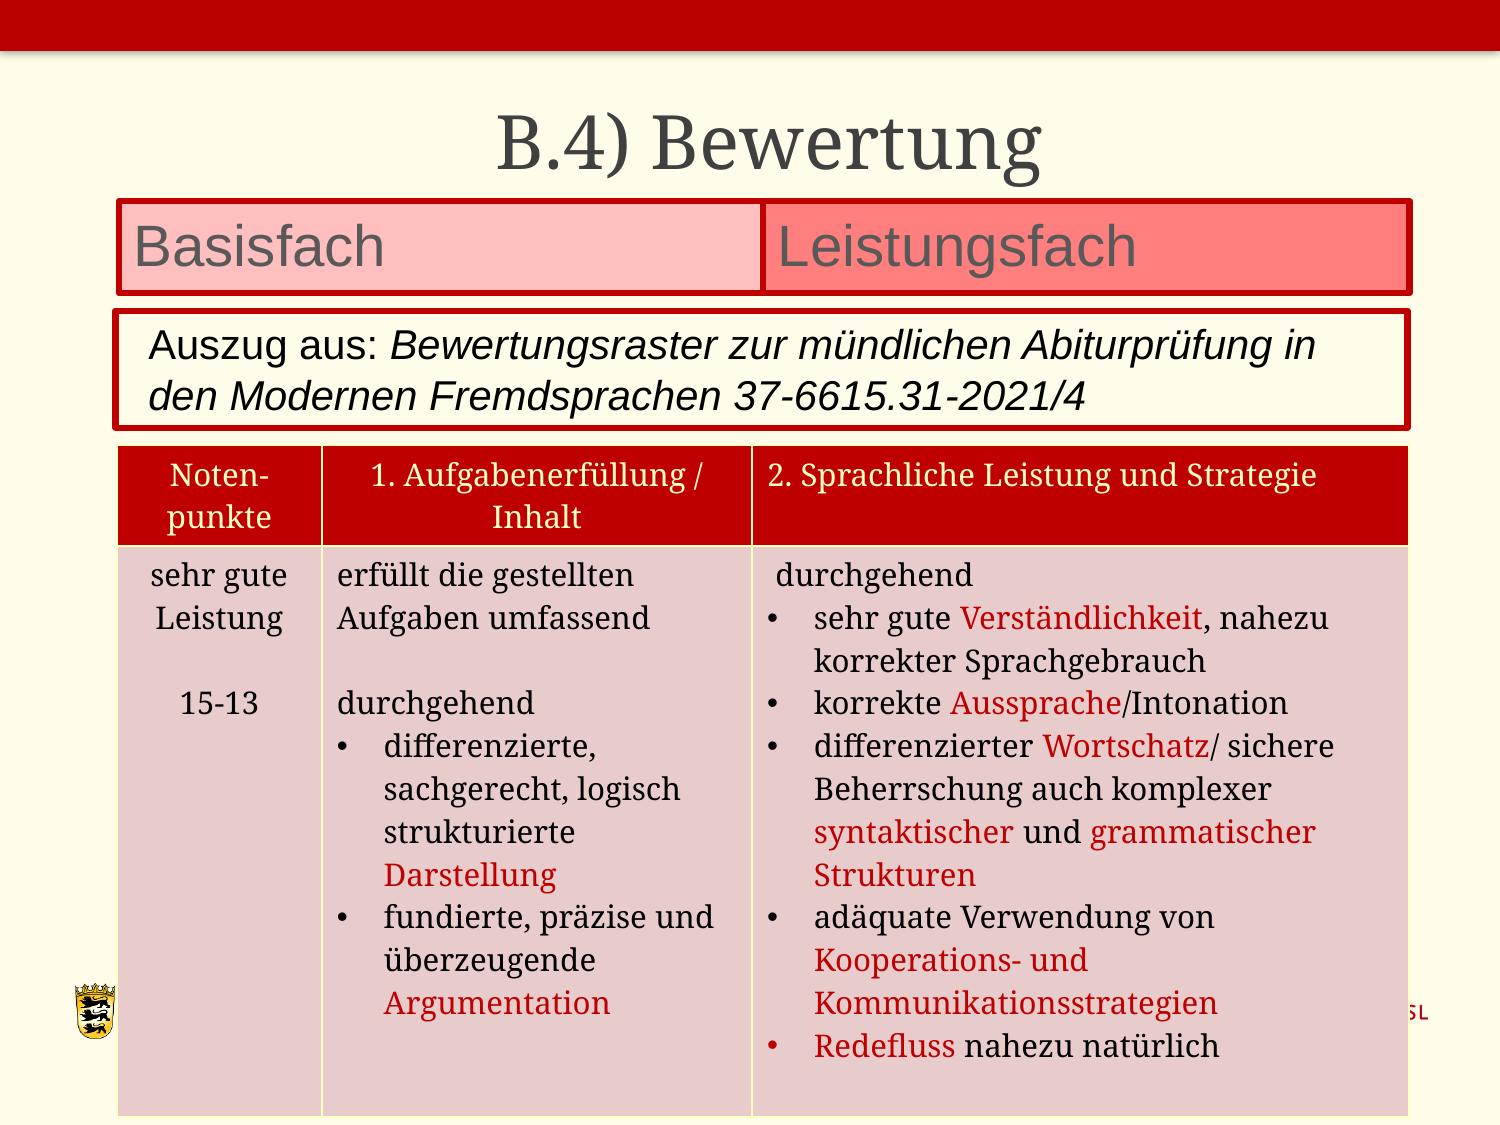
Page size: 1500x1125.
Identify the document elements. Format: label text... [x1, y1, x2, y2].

text_box Basisfach [118, 213, 762, 294]
table_header 2. Sprachliche Leistung und Strategie [753, 446, 1408, 545]
text_box Auszug aus: Bewertungsraster zur mündlichen Abiturprüfung in den Modernen Fremdsprachen 37-6615.31-2021/4 [115, 310, 1408, 428]
text_box B.4) Bewertung [116, 66, 1424, 213]
table_cell erfüllt die gestellten Aufgaben umfassend durchgehend differenzierte, sachgerecht, logisch strukturierte Darstellung fundierte, präzise und überzeugende Argumentation [323, 547, 751, 1116]
table_header Noten- punkte [118, 446, 321, 545]
picture [73, 981, 116, 1041]
text_box Leistungsfach [762, 213, 1410, 294]
picture [1410, 981, 1429, 1041]
table_header 1. Aufgabenerfüllung / Inhalt [323, 446, 751, 545]
table_cell durchgehend sehr gute Verständlichkeit, nahezu korrekter Sprachgebrauch korrekte Aussprache/Intonation differenzierter Wortschatz/ sichere Beherrschung auch komplexer syntaktischer und grammatischer Strukturen adäquate Verwendung von Kooperations- und Kommunikationsstrategien Redefluss nahezu natürlich [753, 547, 1408, 1116]
table_cell sehr gute Leistung 15-13 [118, 547, 321, 1116]
